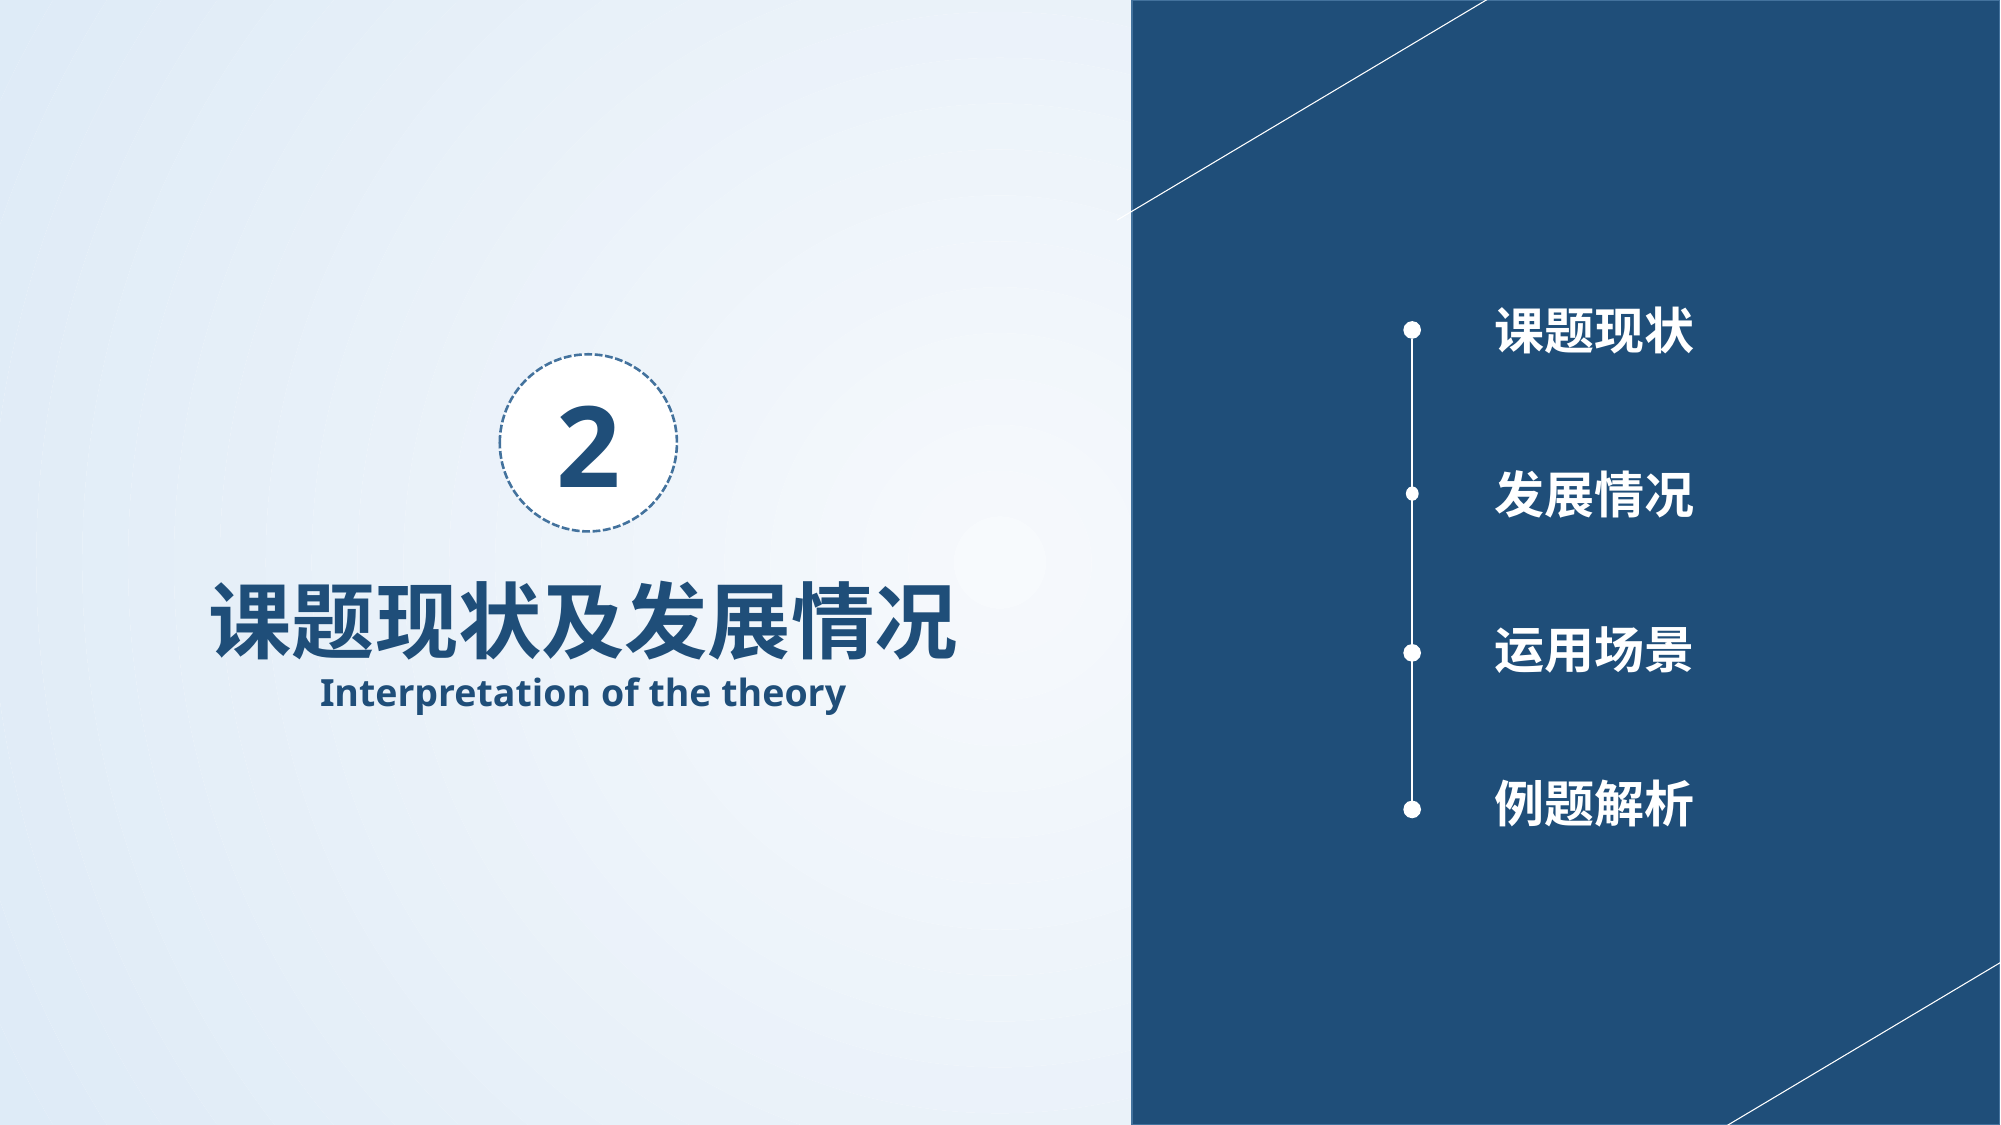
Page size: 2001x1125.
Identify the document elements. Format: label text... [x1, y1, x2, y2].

text_box 发展情况 [1480, 455, 1774, 531]
text_box [1404, 485, 1420, 502]
text_box 运用场景 [1480, 610, 1774, 686]
text_box 2 [498, 353, 678, 533]
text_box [1660, 904, 2000, 1125]
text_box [1117, 0, 1555, 221]
text_box [1131, 0, 2000, 1125]
text_box [1402, 320, 1423, 340]
text_box 例题解析 [1480, 765, 1774, 841]
text_box [1402, 642, 1423, 663]
text_box 课题现状及发展情况 Interpretation of the theory [186, 561, 980, 722]
text_box [1402, 799, 1423, 820]
text_box 课题现状 [1480, 292, 1774, 367]
